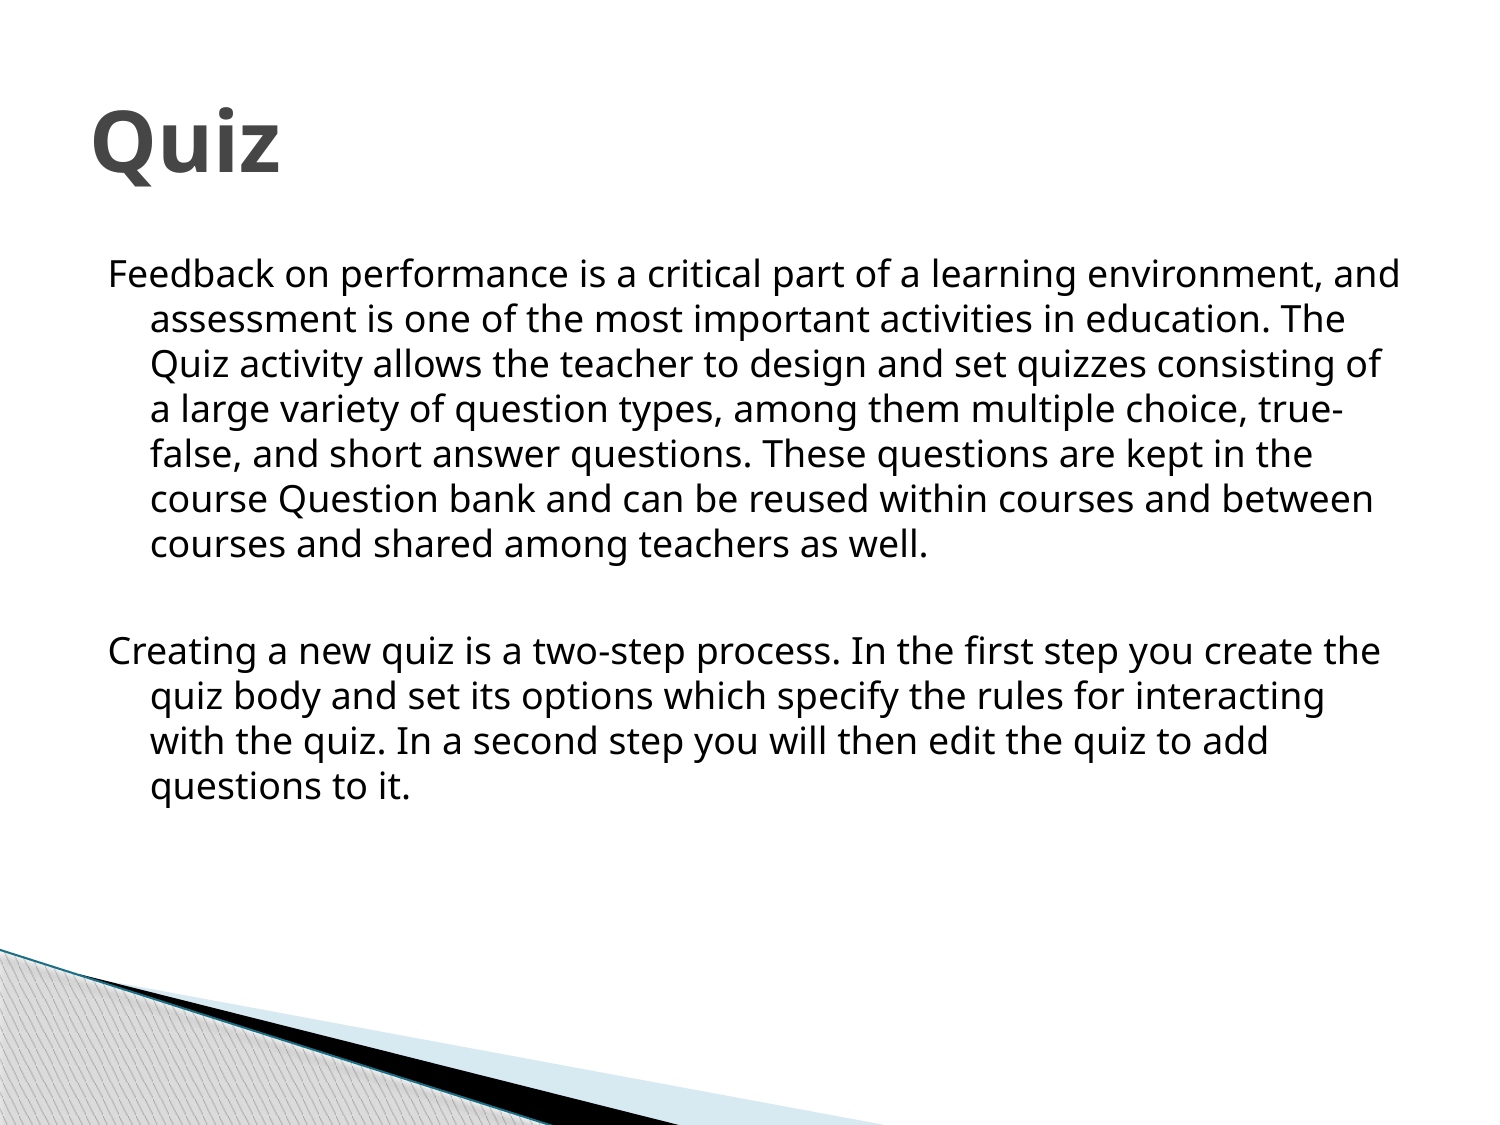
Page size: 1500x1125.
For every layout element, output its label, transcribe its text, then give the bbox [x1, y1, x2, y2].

title Quiz [75, 45, 1425, 233]
list Feedback on performance is a critical part of a learning environment, and assessment is one of the most important activities in education. The Quiz activity allows the teacher to design and set quizzes consisting of a large variety of question types, among them multiple choice, true-false, and short answer questions. These questions are kept in the course Question bank and can be reused within courses and between courses and shared among teachers as well. Creating a new quiz is a two-step process. In the first step you create the quiz body and set its options which specify the rules for interacting with the quiz. In a second step you will then edit the quiz to add questions to it. [75, 243, 1425, 986]
